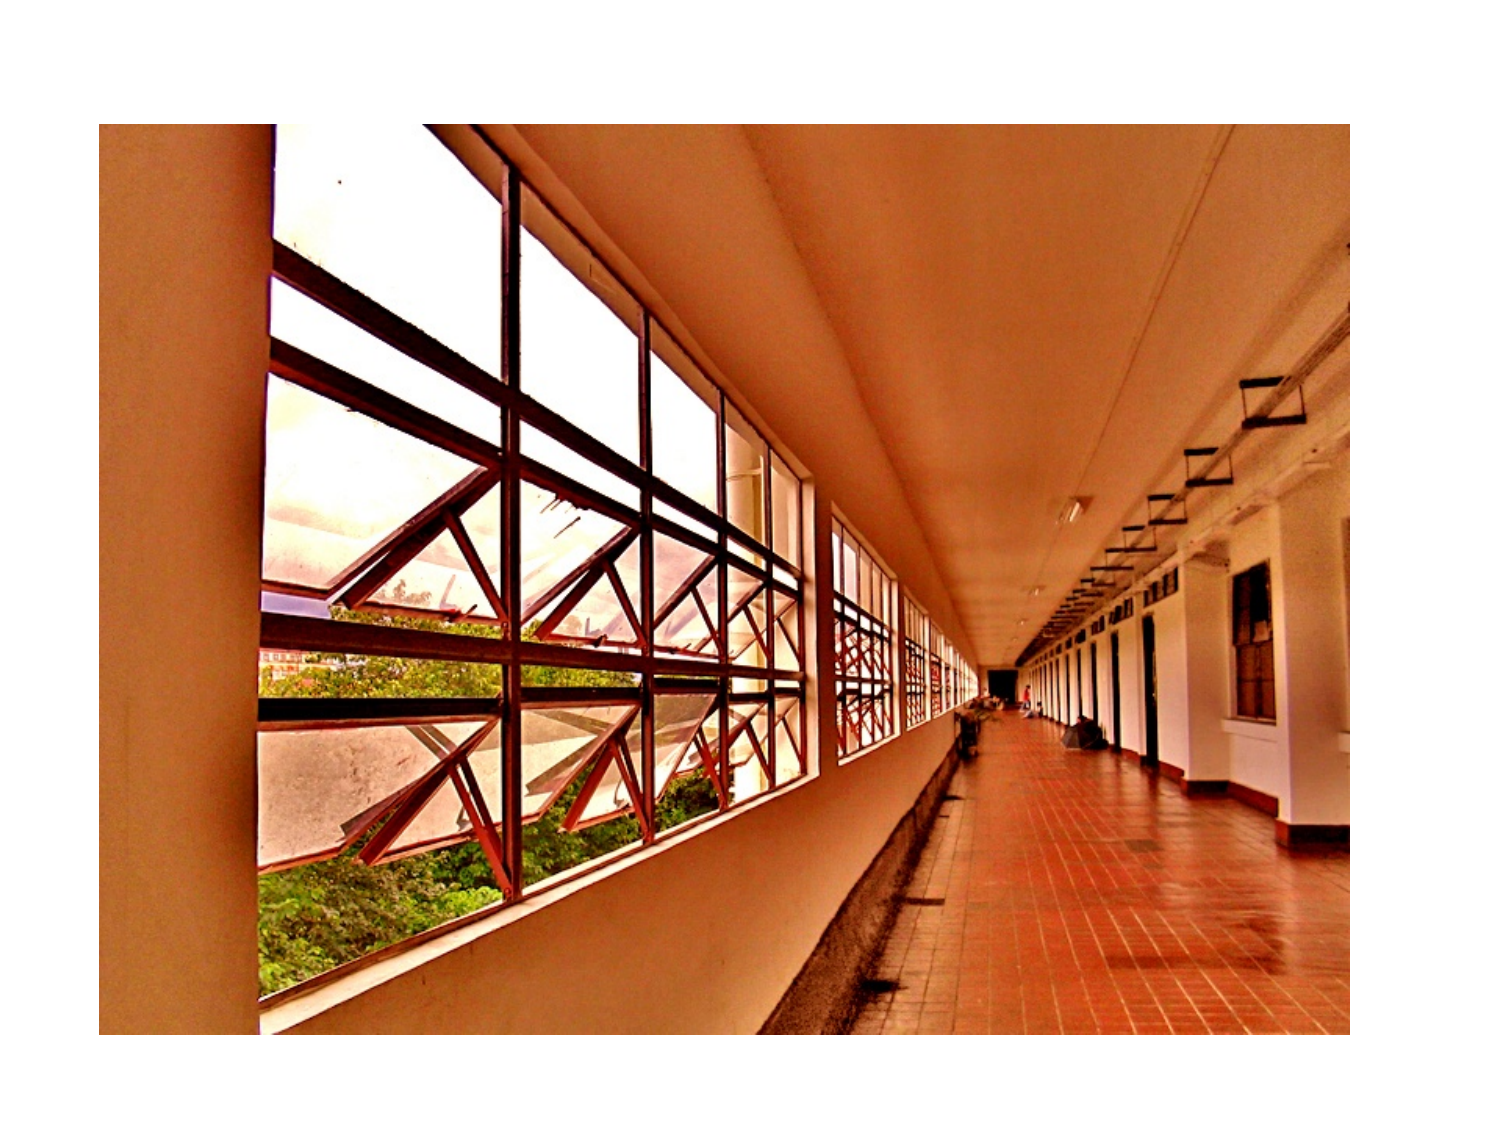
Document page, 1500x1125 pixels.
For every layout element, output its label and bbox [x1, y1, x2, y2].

picture [99, 124, 1351, 1035]
